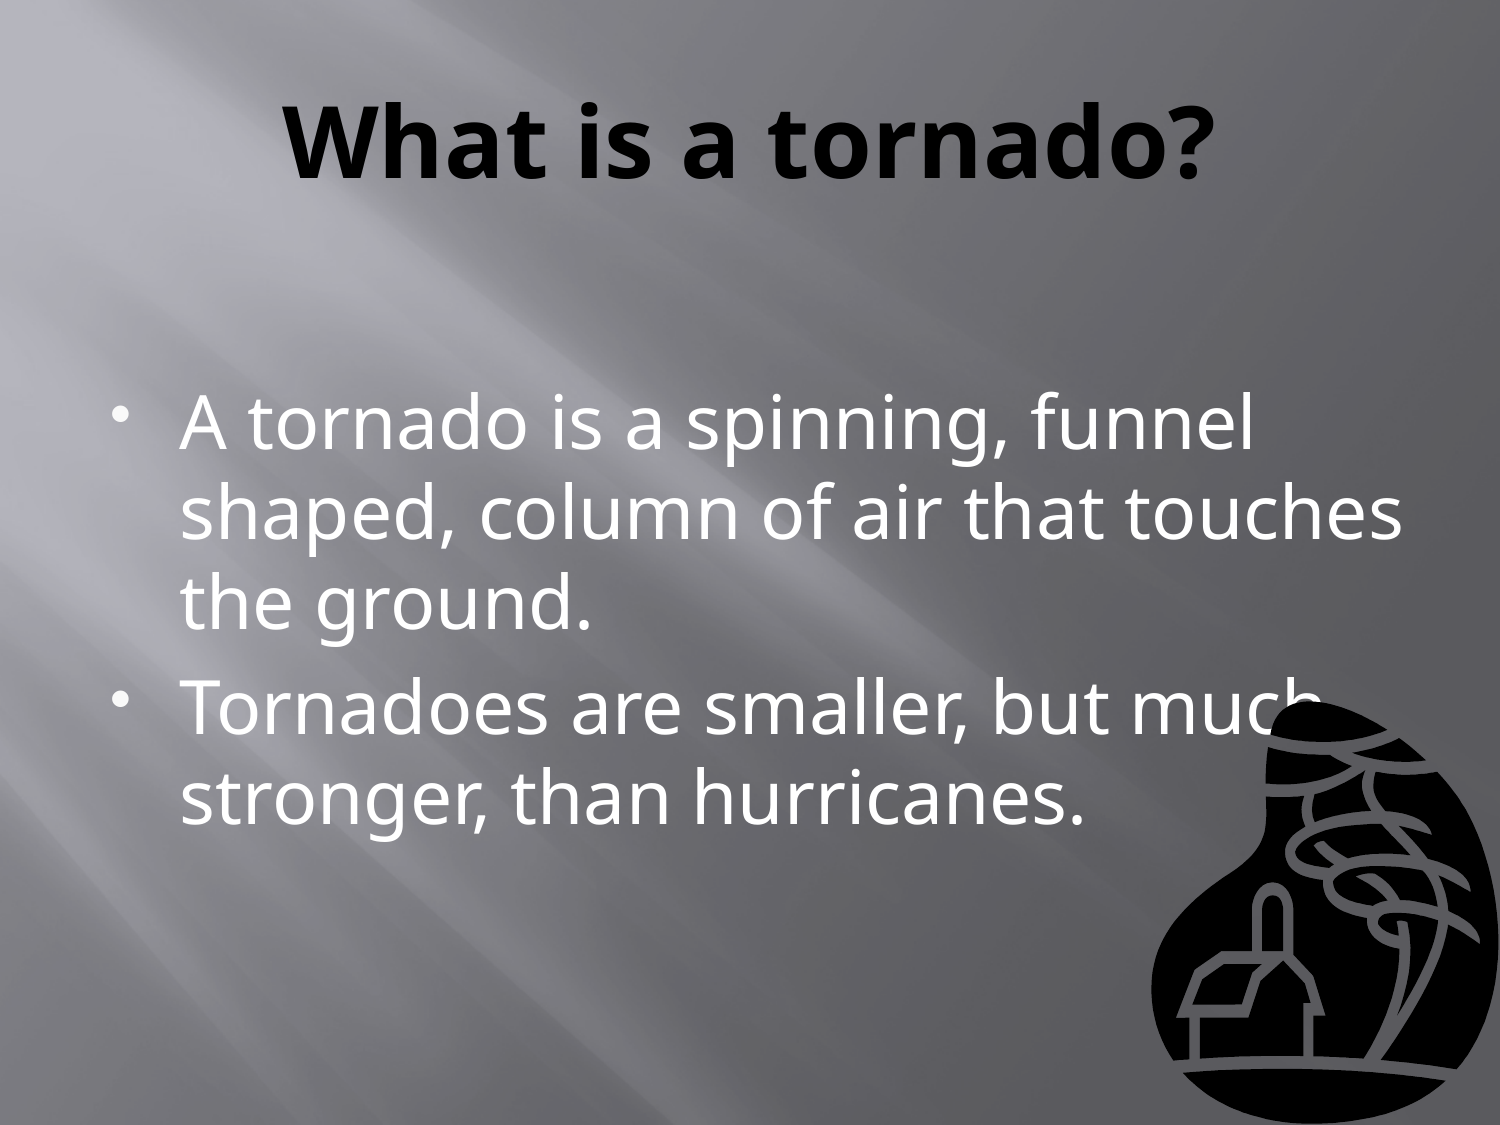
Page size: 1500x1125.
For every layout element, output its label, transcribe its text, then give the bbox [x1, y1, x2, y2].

picture [1149, 699, 1500, 1125]
title What is a tornado? [75, 45, 1425, 233]
list A tornado is a spinning, funnel shaped, column of air that touches the ground. Tornadoes are smaller, but much stronger, than hurricanes. [75, 262, 1425, 1035]
